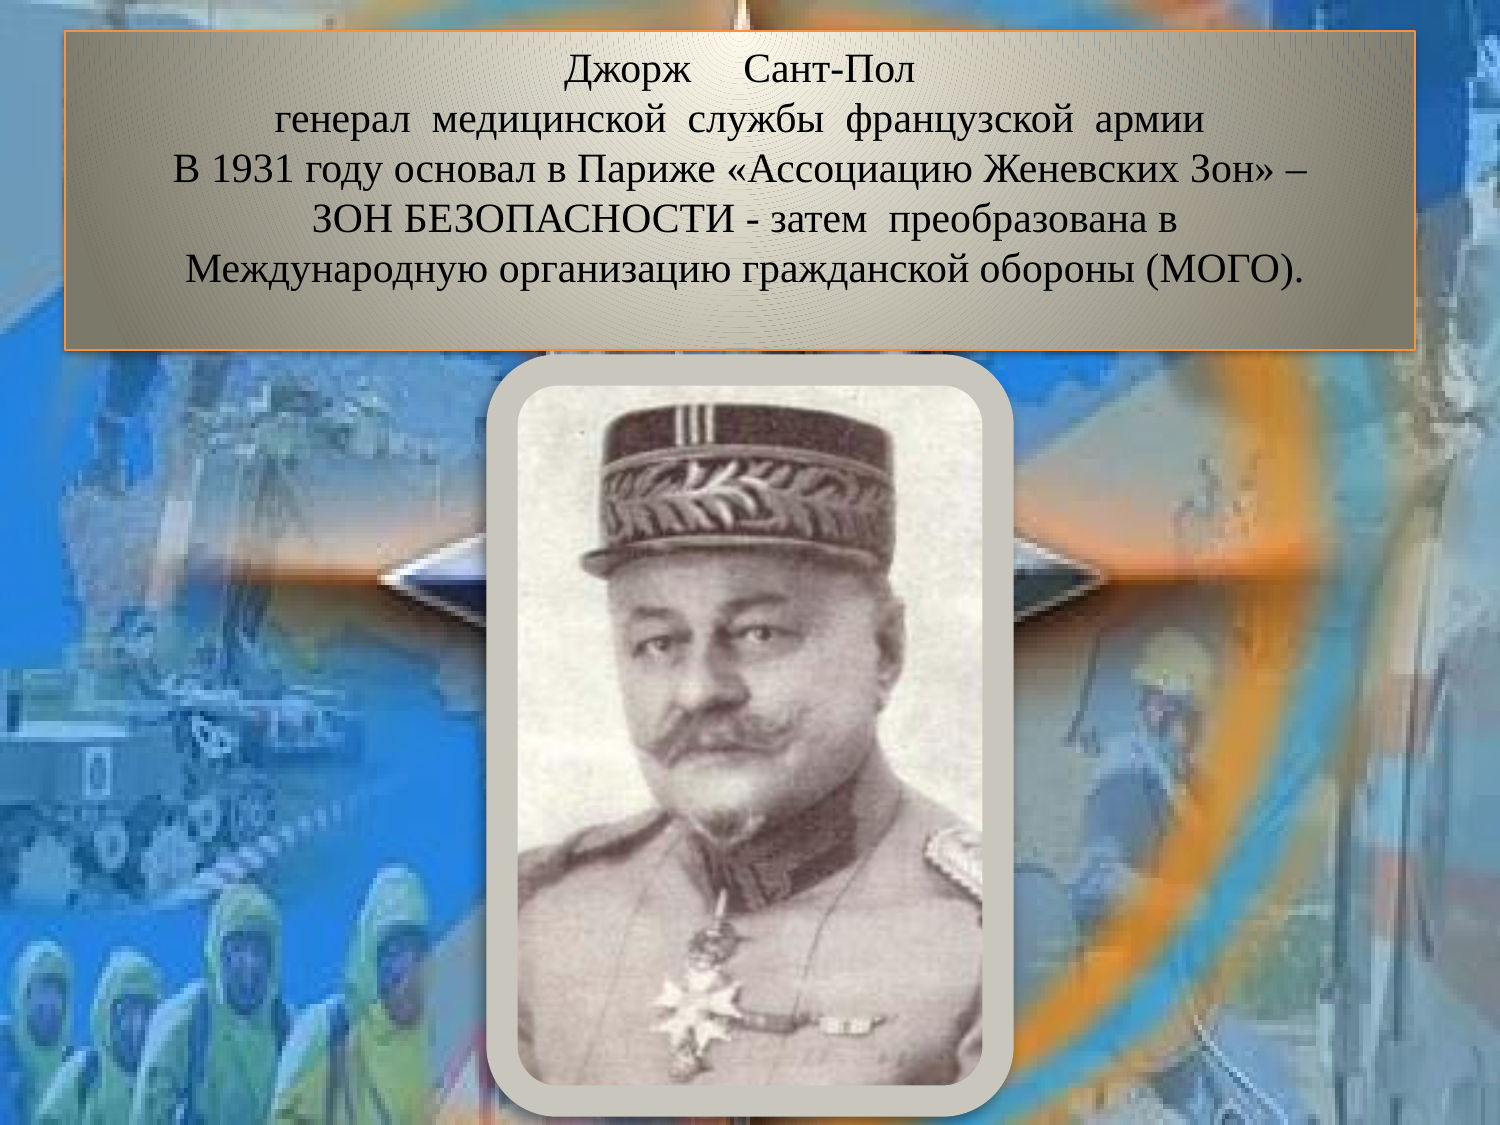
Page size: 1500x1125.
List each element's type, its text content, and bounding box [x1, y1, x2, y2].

title Джорж Сант-Пол генерал медицинской службы французской армии В 1931 году основал в Париже «Ассоциацию Женевских Зон» – ЗОН БЕЗОПАСНОСТИ - затем преобразована в Международную организацию гражданской обороны (МОГО). [64, 30, 1416, 351]
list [501, 369, 999, 1102]
picture [0, 0, 1500, 1125]
